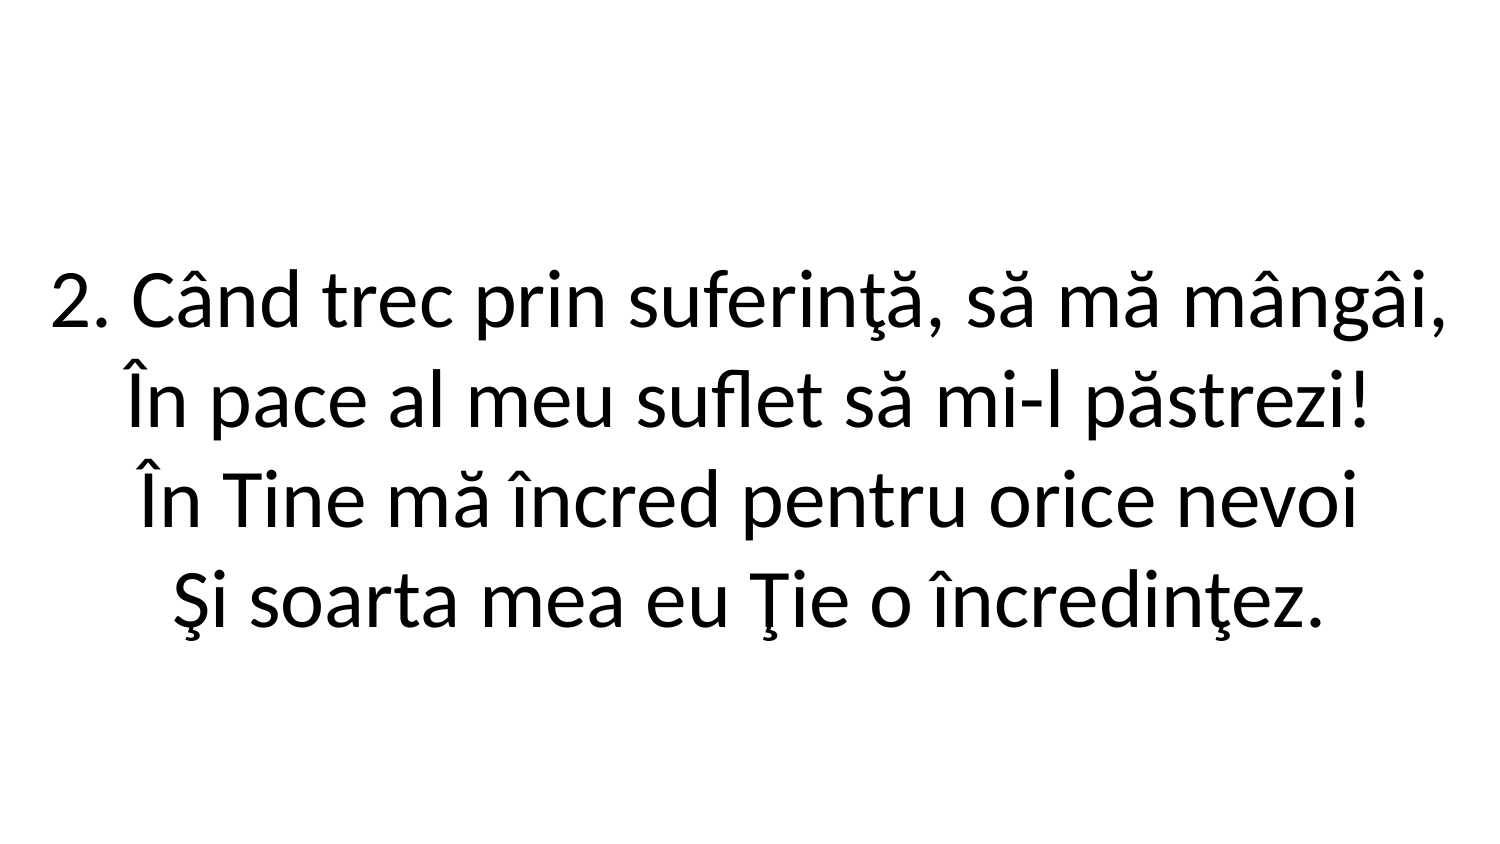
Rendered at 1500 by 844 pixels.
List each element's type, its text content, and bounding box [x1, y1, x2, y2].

text_box 2. Când trec prin suferinţă, să mă mângâi, În pace al meu suflet să mi-l păstrezi! În Tine mă încred pentru orice nevoi Şi soarta mea eu Ţie o încredinţez. [34, 192, 1466, 652]
